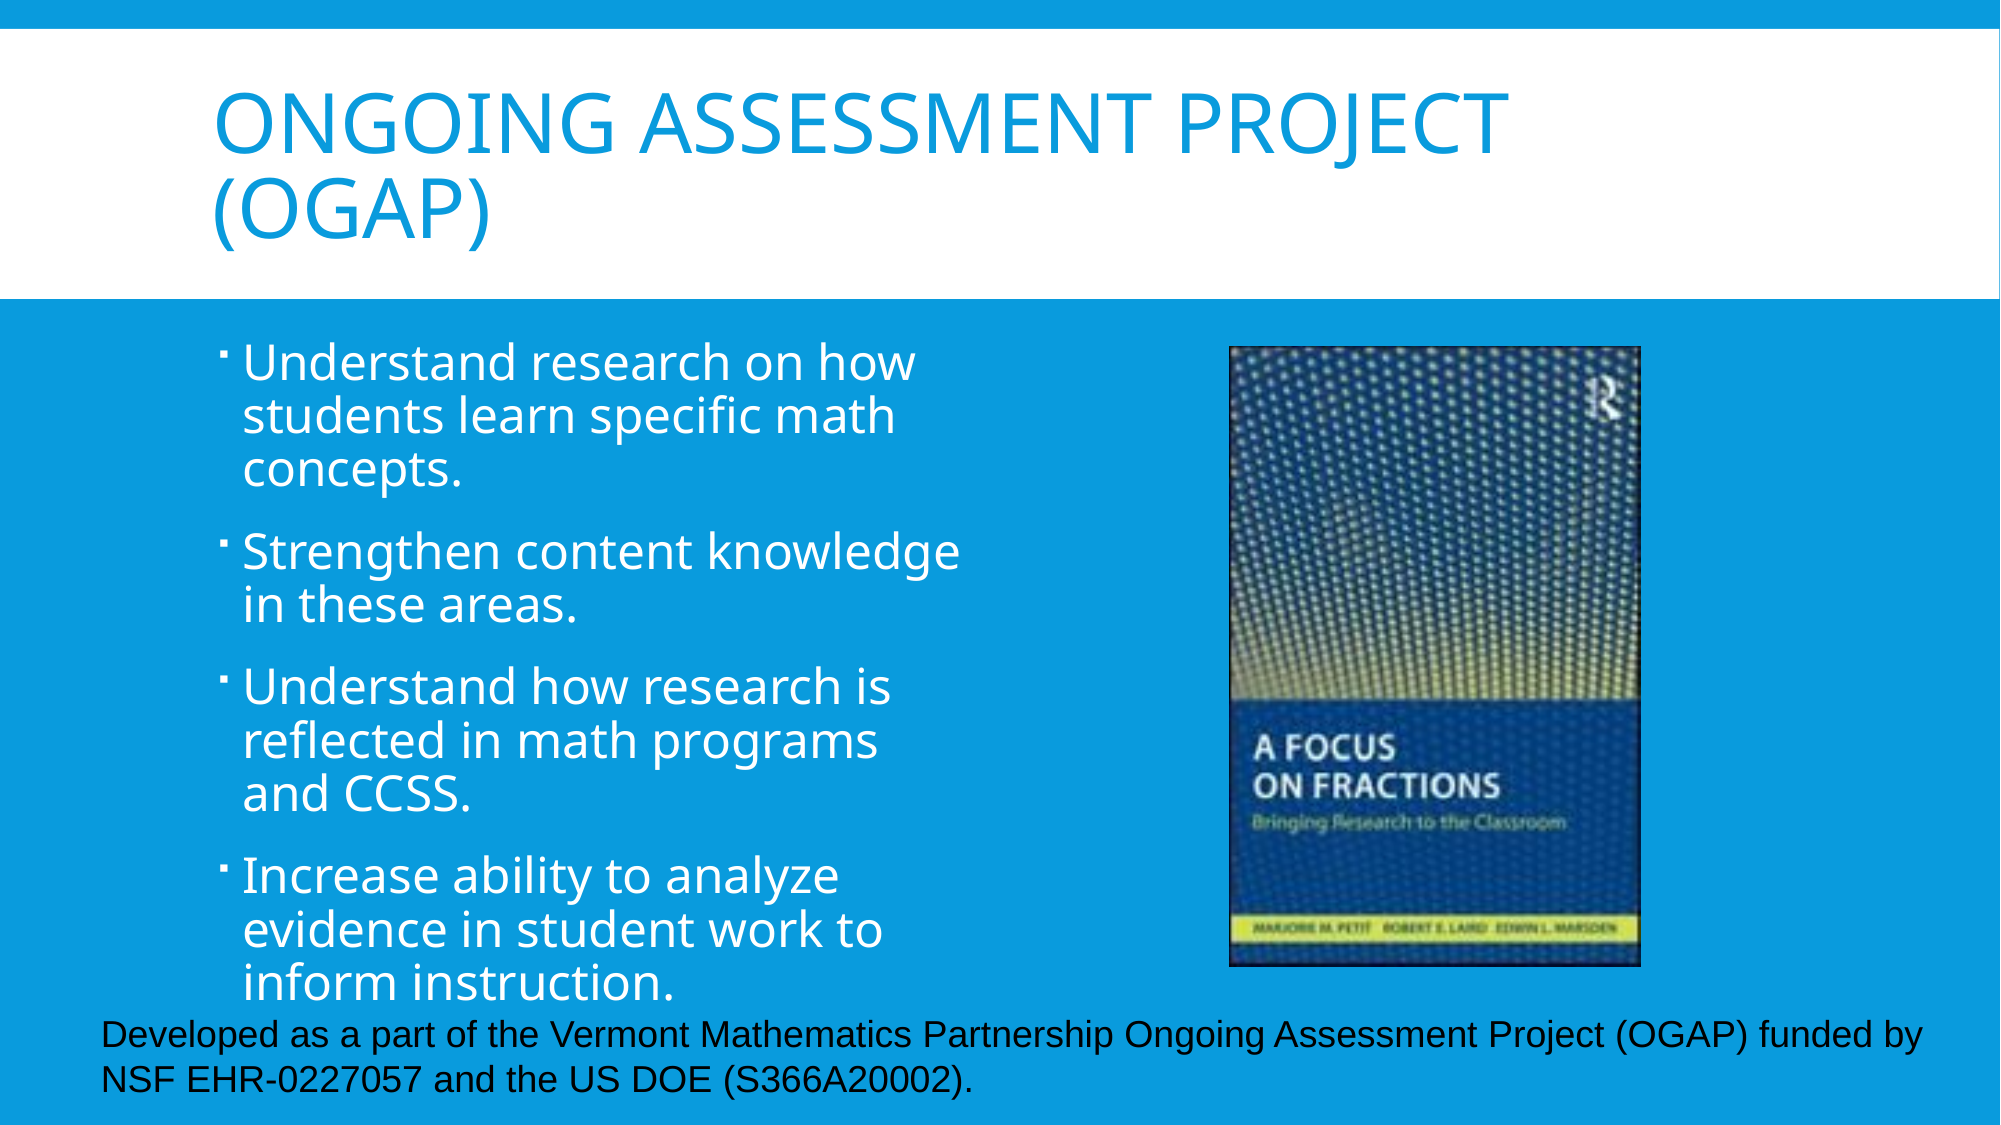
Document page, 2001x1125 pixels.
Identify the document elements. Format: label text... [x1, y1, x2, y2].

list Understand research on how students learn specific math concepts. Strengthen content knowledge in these areas. Understand how research is reflected in math programs and CCSS. Increase ability to analyze evidence in student work to inform instruction. [197, 329, 978, 1020]
title Ongoing Assessment project (Ogap) [197, 46, 1803, 295]
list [1229, 346, 1641, 968]
text_box Developed as a part of the Vermont Mathematics Partnership Ongoing Assessment Project (OGAP) funded by NSF EHR-0227057 and the US DOE (S366A20002). [86, 1002, 2000, 1108]
